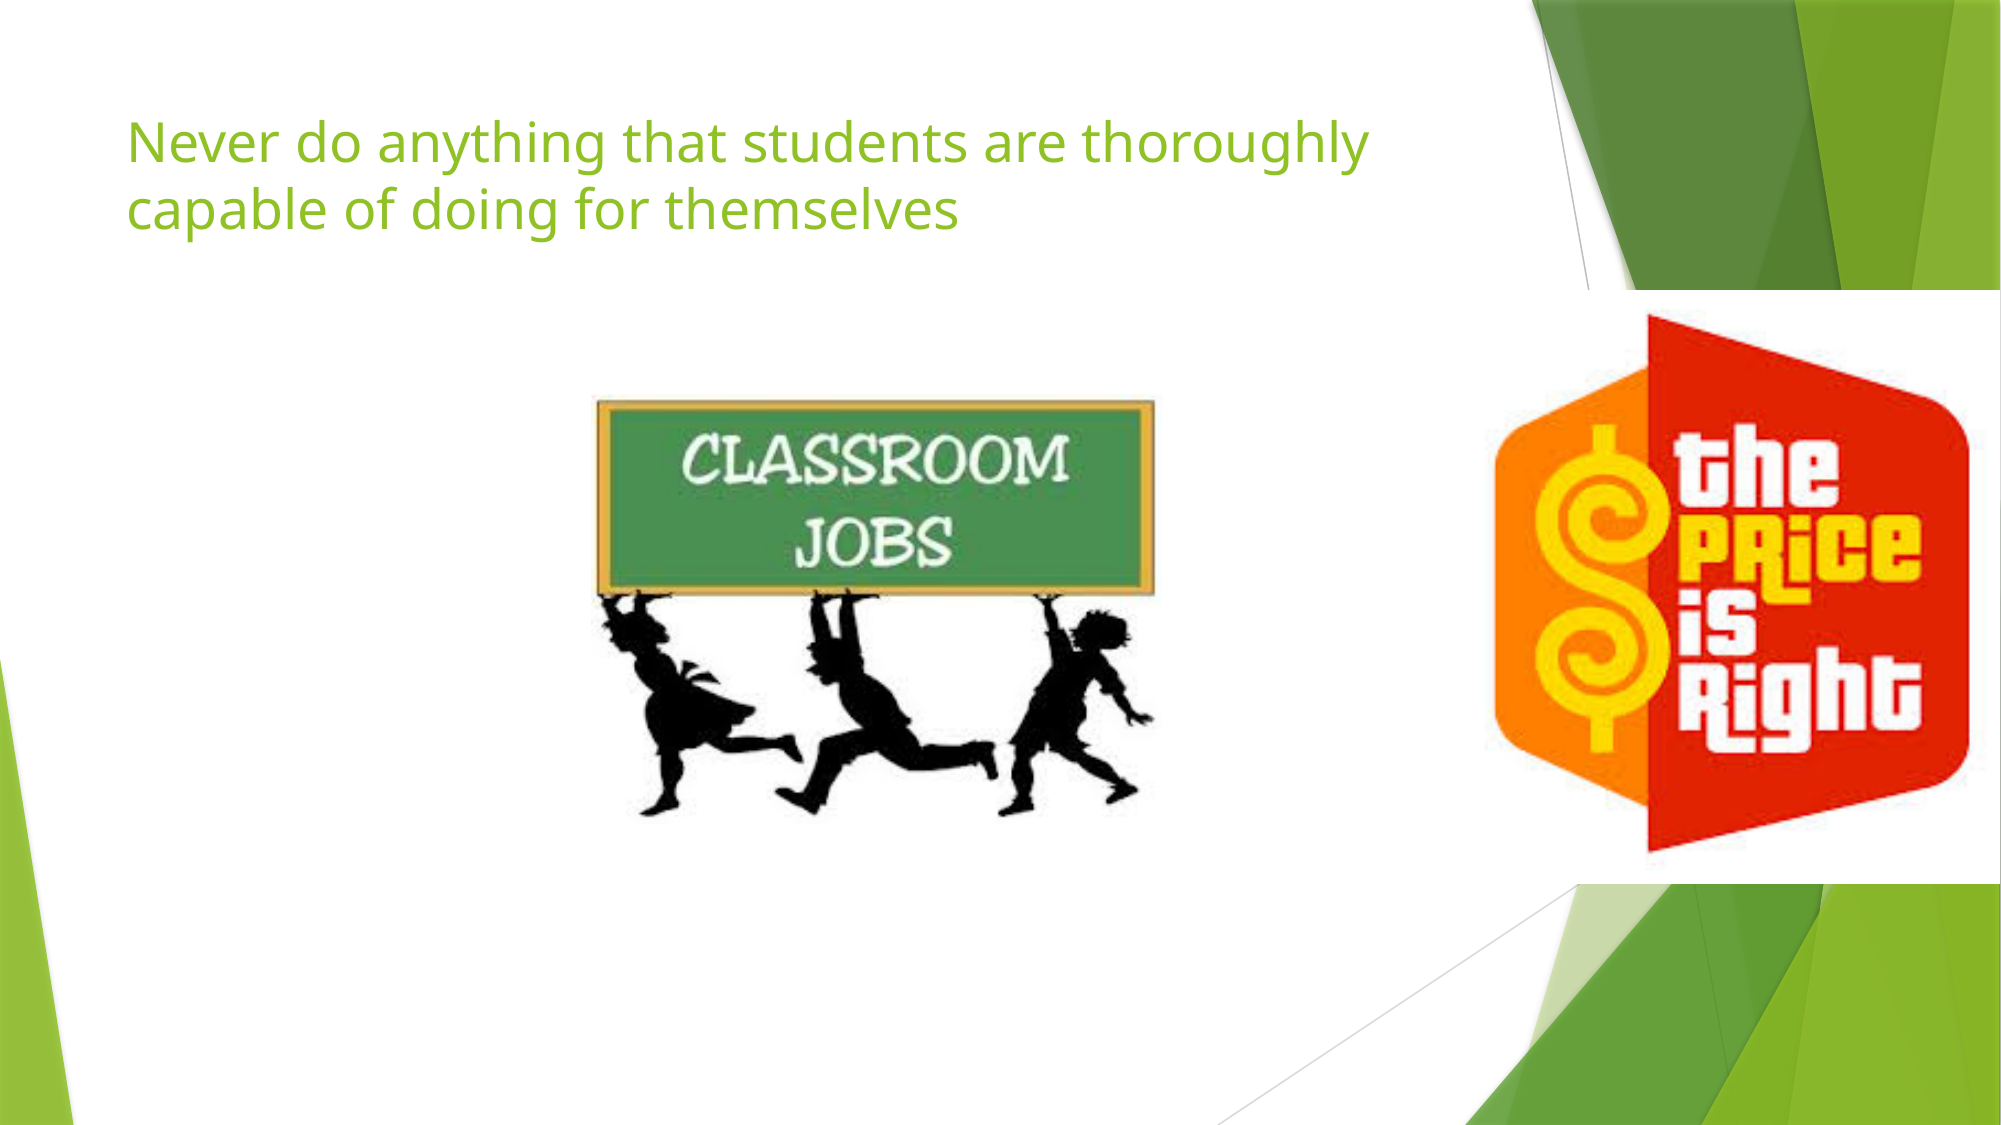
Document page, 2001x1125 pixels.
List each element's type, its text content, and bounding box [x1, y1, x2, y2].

picture [1466, 289, 2000, 884]
title Never do anything that students are thoroughly capable of doing for themselves [111, 99, 1522, 317]
picture [590, 393, 1162, 824]
